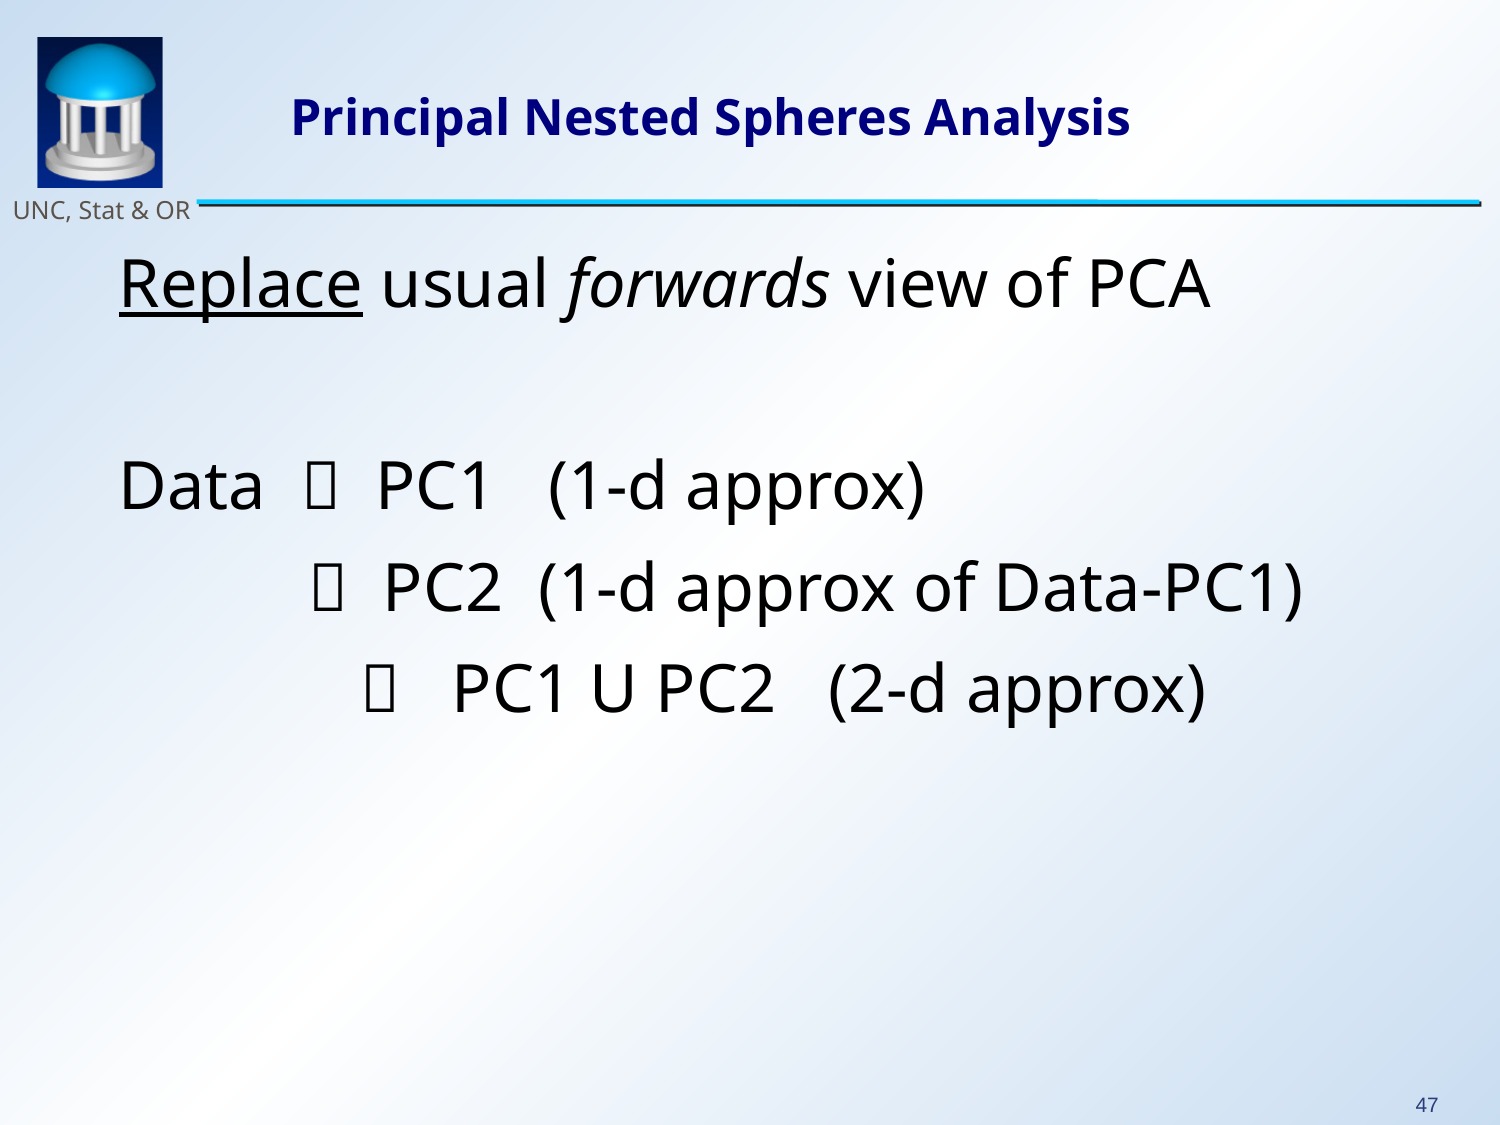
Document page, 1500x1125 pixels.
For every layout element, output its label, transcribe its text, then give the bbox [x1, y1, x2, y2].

list Replace usual forwards view of PCA Data  PC1 (1-d approx)  PC2 (1-d approx of Data-PC1)  PC1 U PC2 (2-d approx) [103, 224, 1432, 1076]
title Principal Nested Spheres Analysis [274, 74, 1448, 156]
